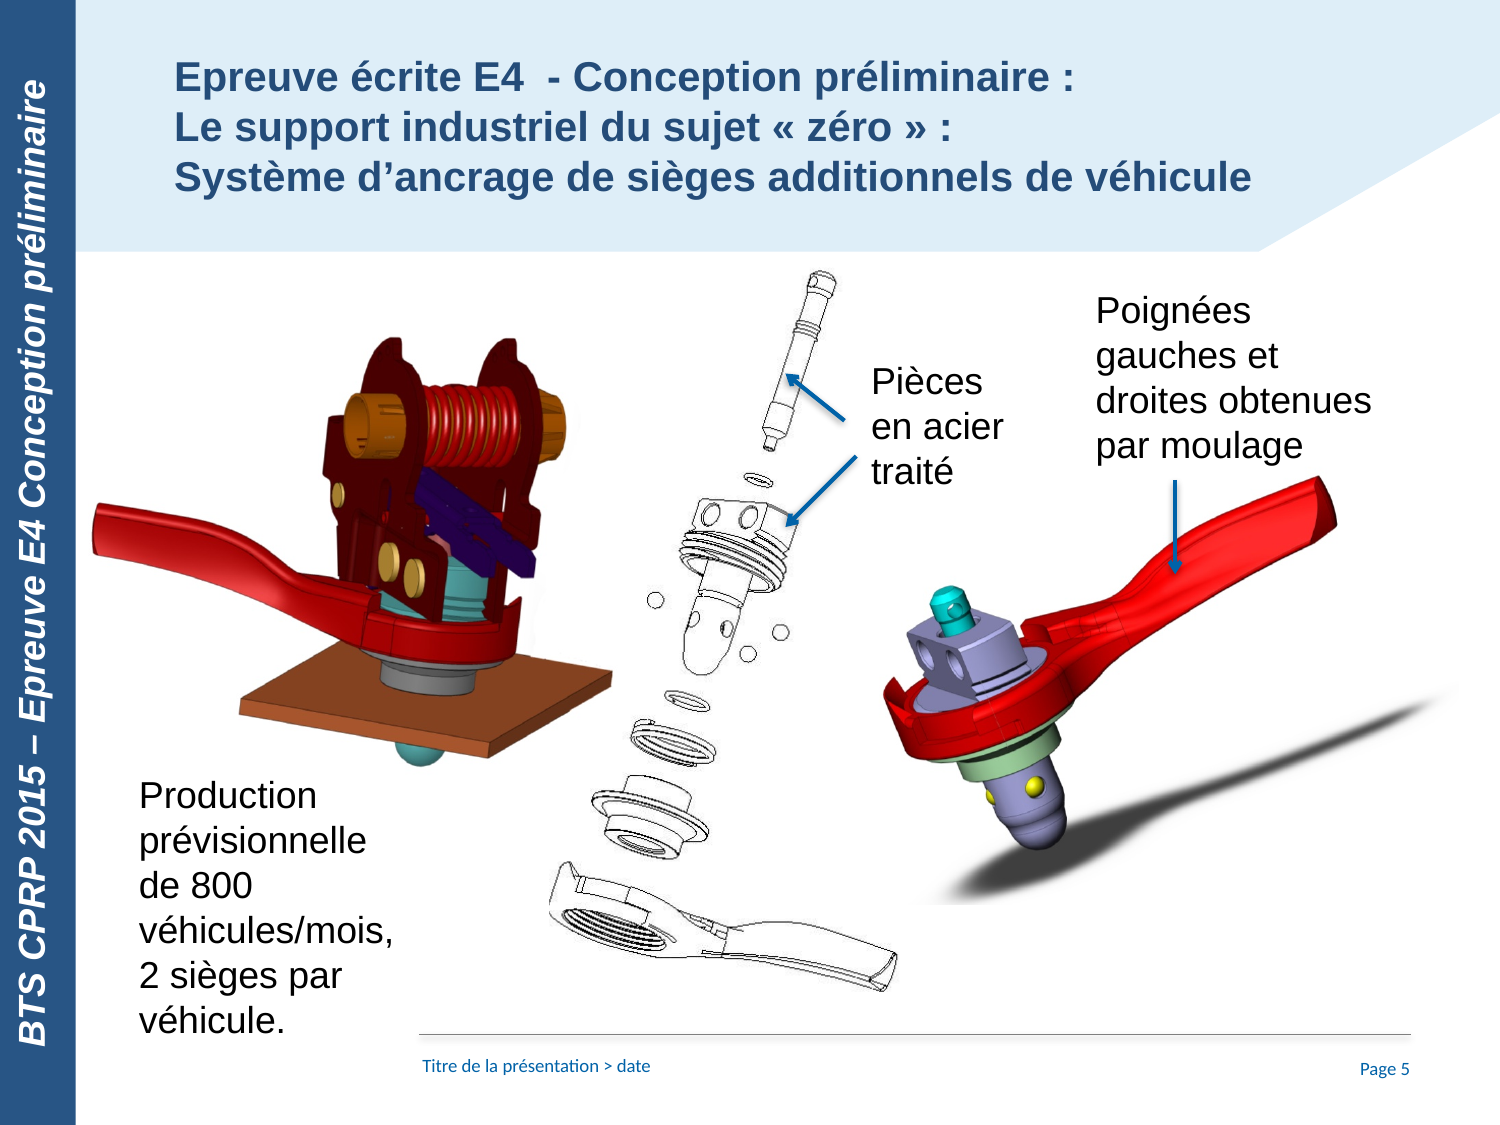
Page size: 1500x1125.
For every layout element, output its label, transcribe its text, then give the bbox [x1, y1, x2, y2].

text_box BTS CPRP 2015 – Epreuve E4 Conception préliminaire [0, 0, 76, 1125]
picture [88, 266, 1459, 1009]
text_box Poignées gauches et droites obtenues par moulage [1080, 278, 1400, 454]
text_box Epreuve écrite E4 - Conception préliminaire : Le support industriel du sujet « zéro » : Système d’ancrage de sièges additionnels de véhicule [159, 42, 1341, 208]
text_box Production prévisionnelle de 800 véhicules/mois, 2 sièges par véhicule. [123, 785, 432, 1048]
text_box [785, 373, 845, 421]
text_box Pièces en acier traité [920, 349, 1022, 454]
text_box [785, 455, 857, 528]
